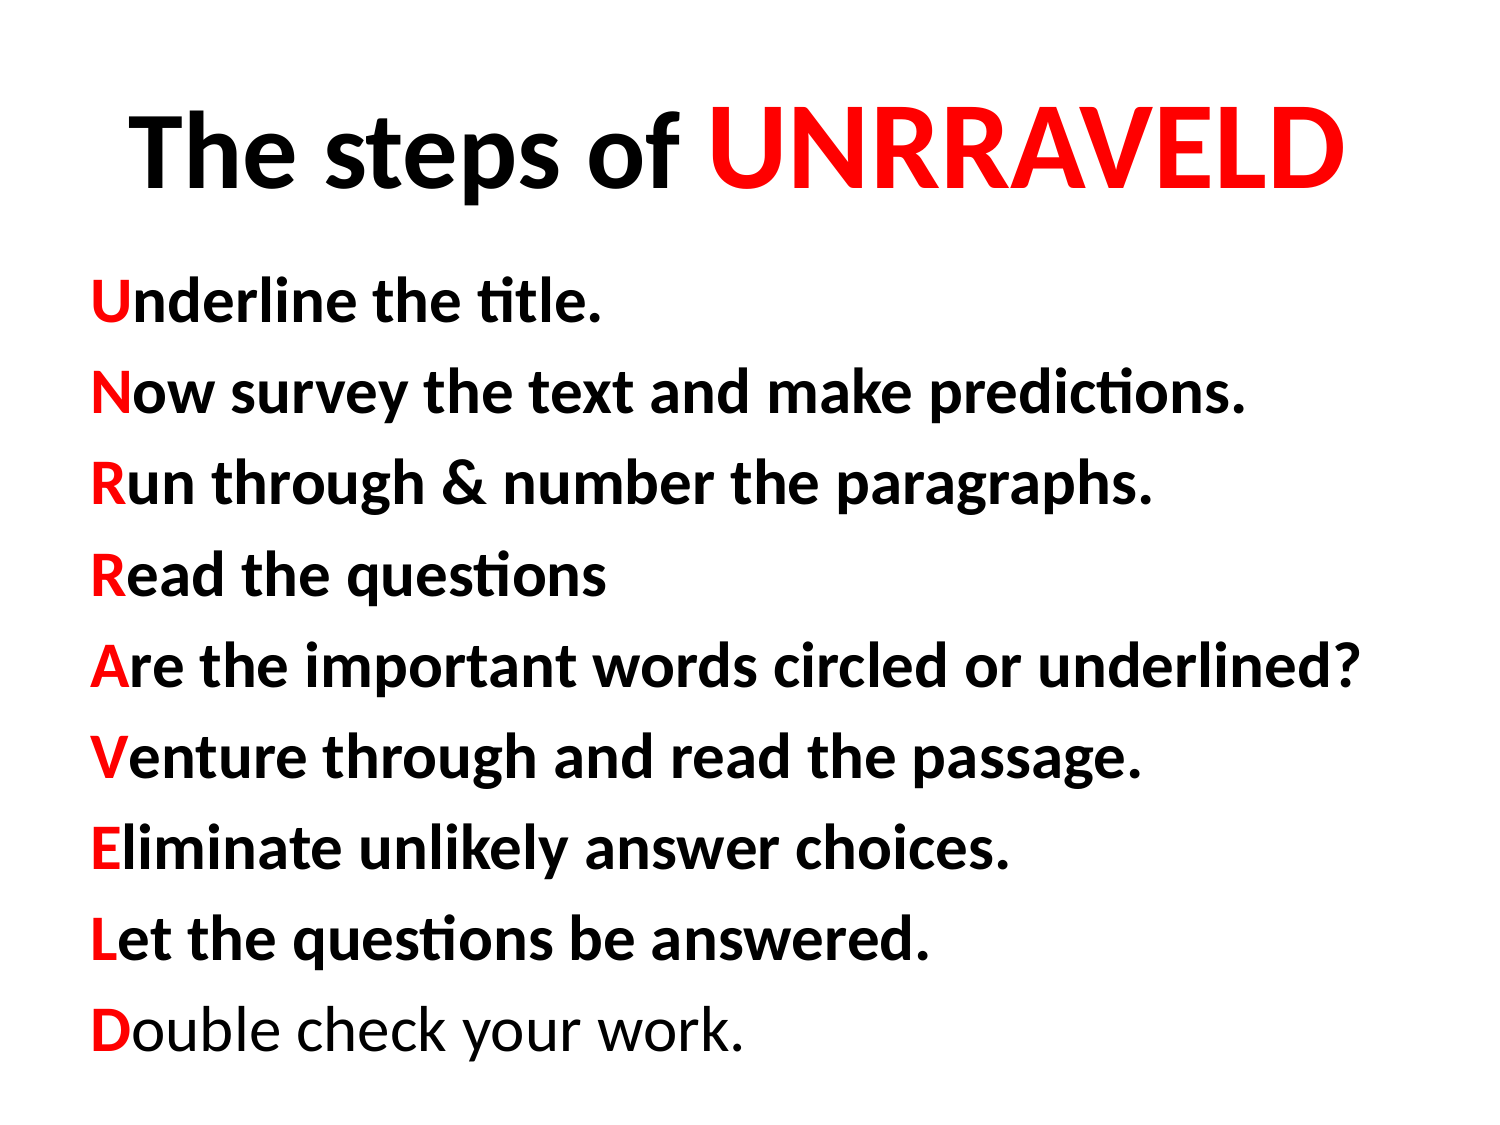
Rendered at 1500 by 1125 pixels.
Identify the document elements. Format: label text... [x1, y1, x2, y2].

subtitle Underline the title. Now survey the text and make predictions. Run through & number the paragraphs. Read the questions Are the important words circled or underlined? Venture through and read the passage. Eliminate unlikely answer choices. Let the questions be answered. Double check your work. [75, 249, 1500, 1125]
title The steps of UNRRAVELD [99, 0, 1375, 249]
